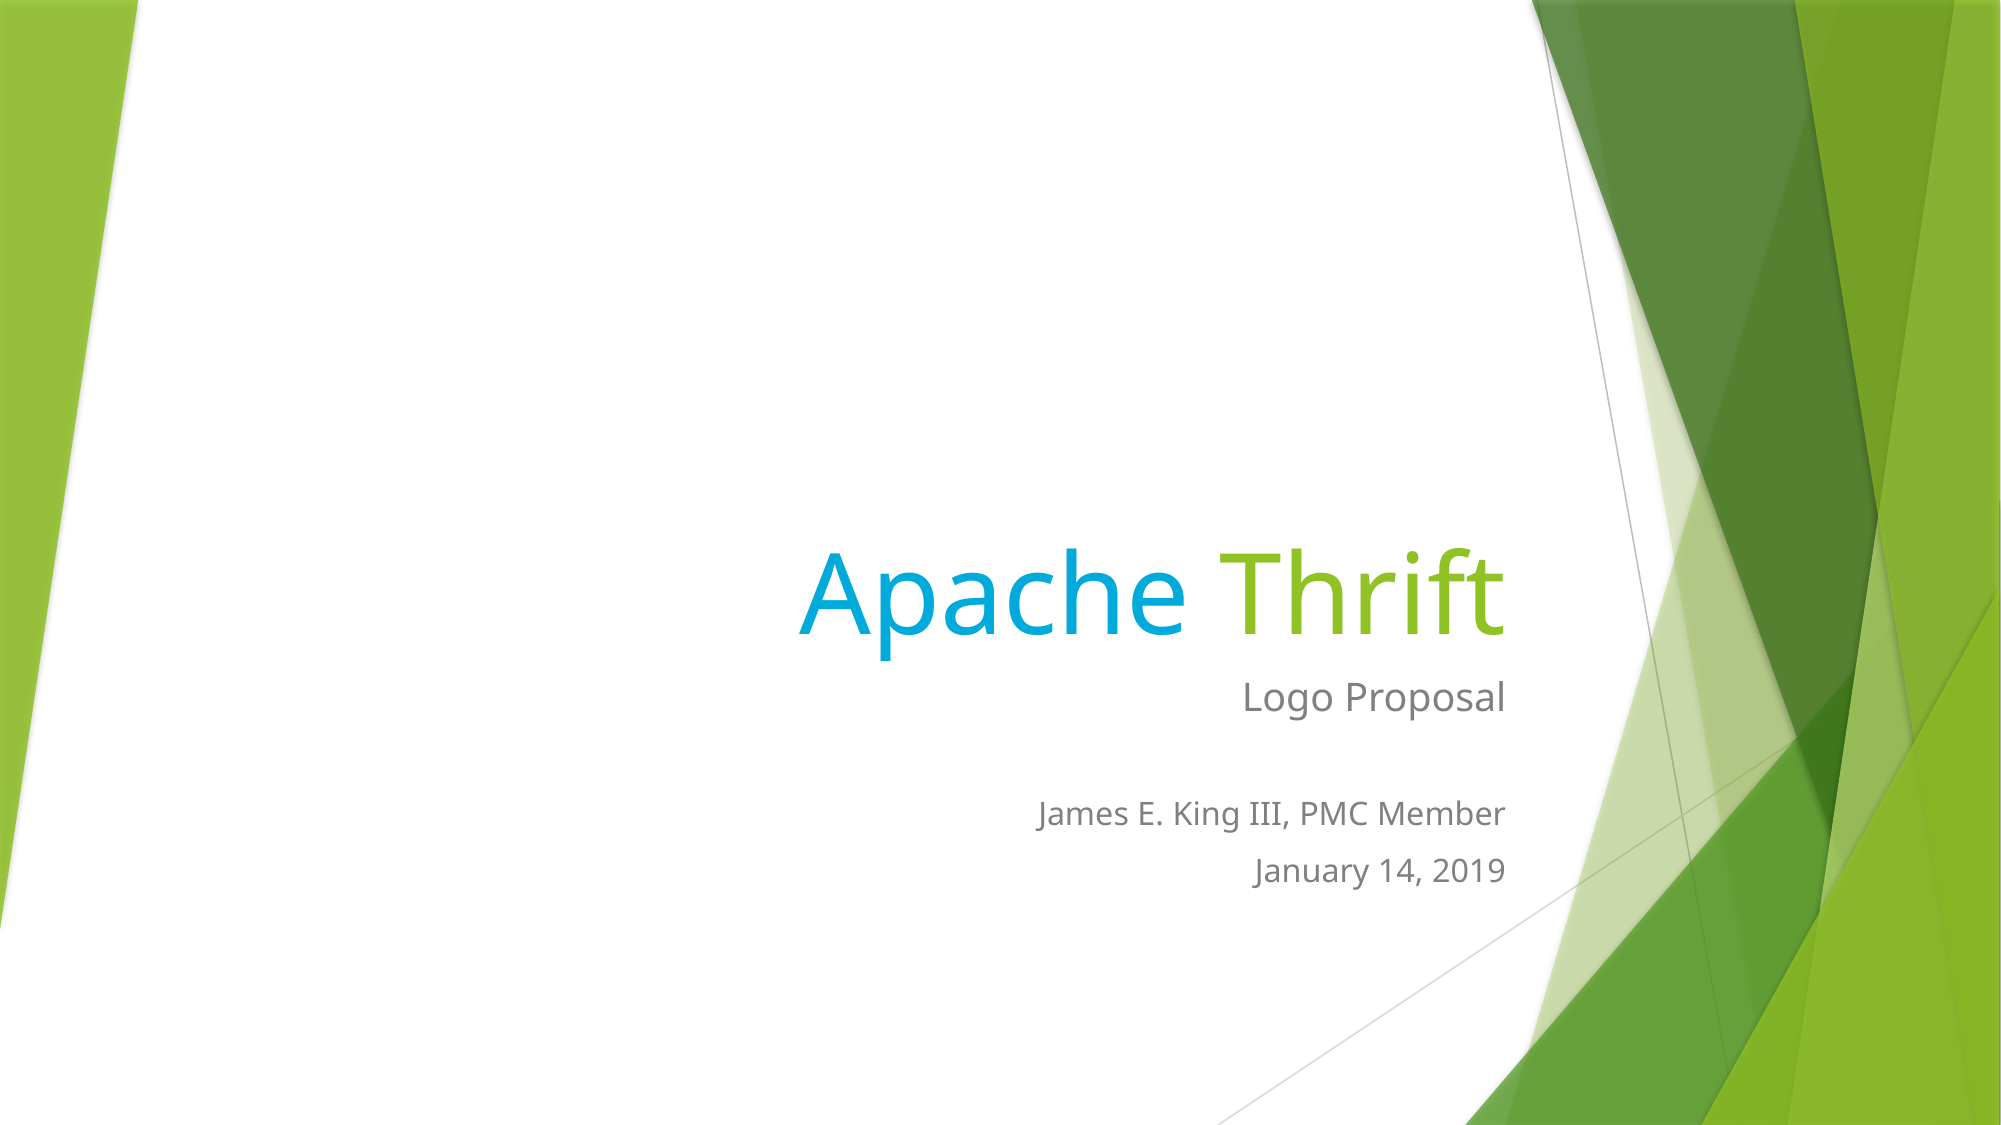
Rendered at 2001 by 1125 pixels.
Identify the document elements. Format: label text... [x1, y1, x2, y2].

title Apache Thrift [247, 394, 1522, 664]
subtitle Logo Proposal James E. King III, PMC Member January 14, 2019 [247, 664, 1522, 899]
